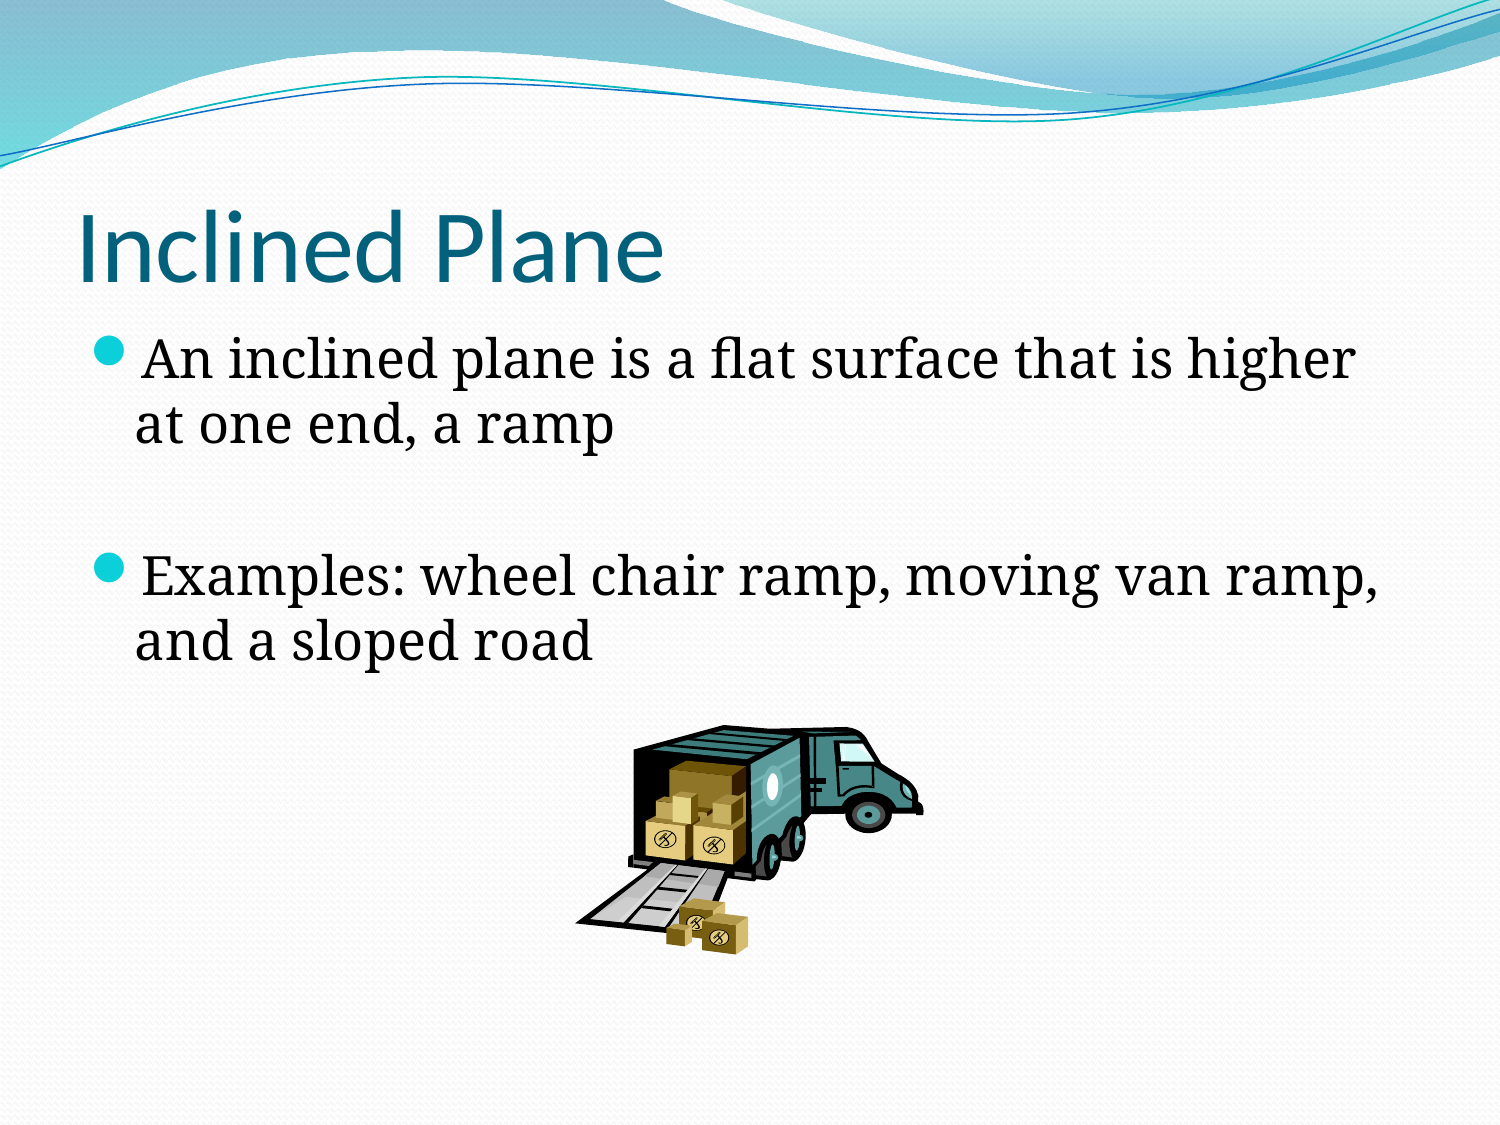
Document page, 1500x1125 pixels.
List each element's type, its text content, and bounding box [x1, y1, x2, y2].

picture [574, 724, 926, 955]
list An inclined plane is a flat surface that is higher at one end, a ramp Examples: wheel chair ramp, moving van ramp, and a sloped road [75, 317, 1425, 1038]
title Inclined Plane [75, 115, 1425, 303]
